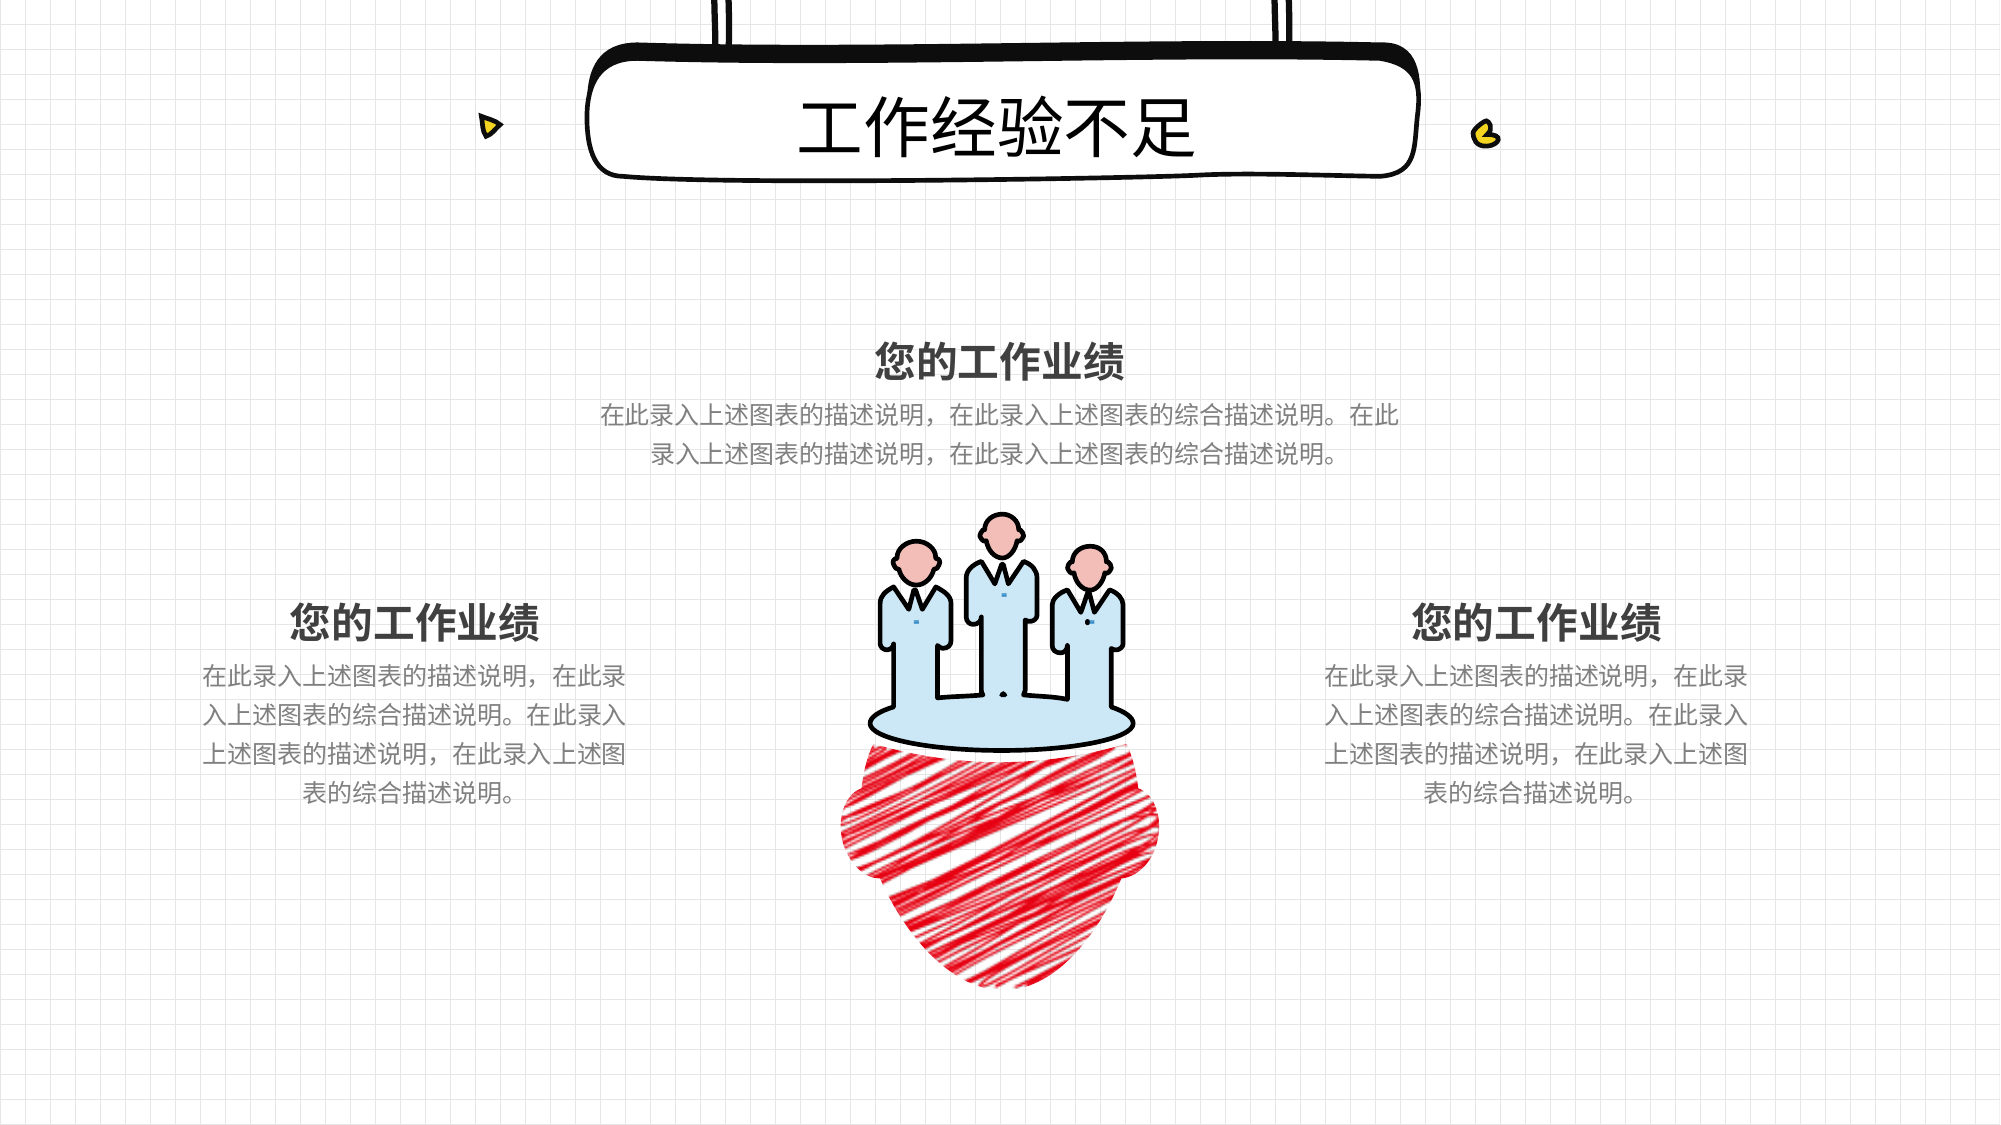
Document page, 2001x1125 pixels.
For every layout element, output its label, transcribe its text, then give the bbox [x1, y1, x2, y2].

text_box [581, 327, 1419, 517]
text_box 工作经验不足 [717, 78, 1277, 174]
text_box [836, 517, 1164, 991]
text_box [1298, 589, 1775, 856]
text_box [176, 589, 654, 856]
